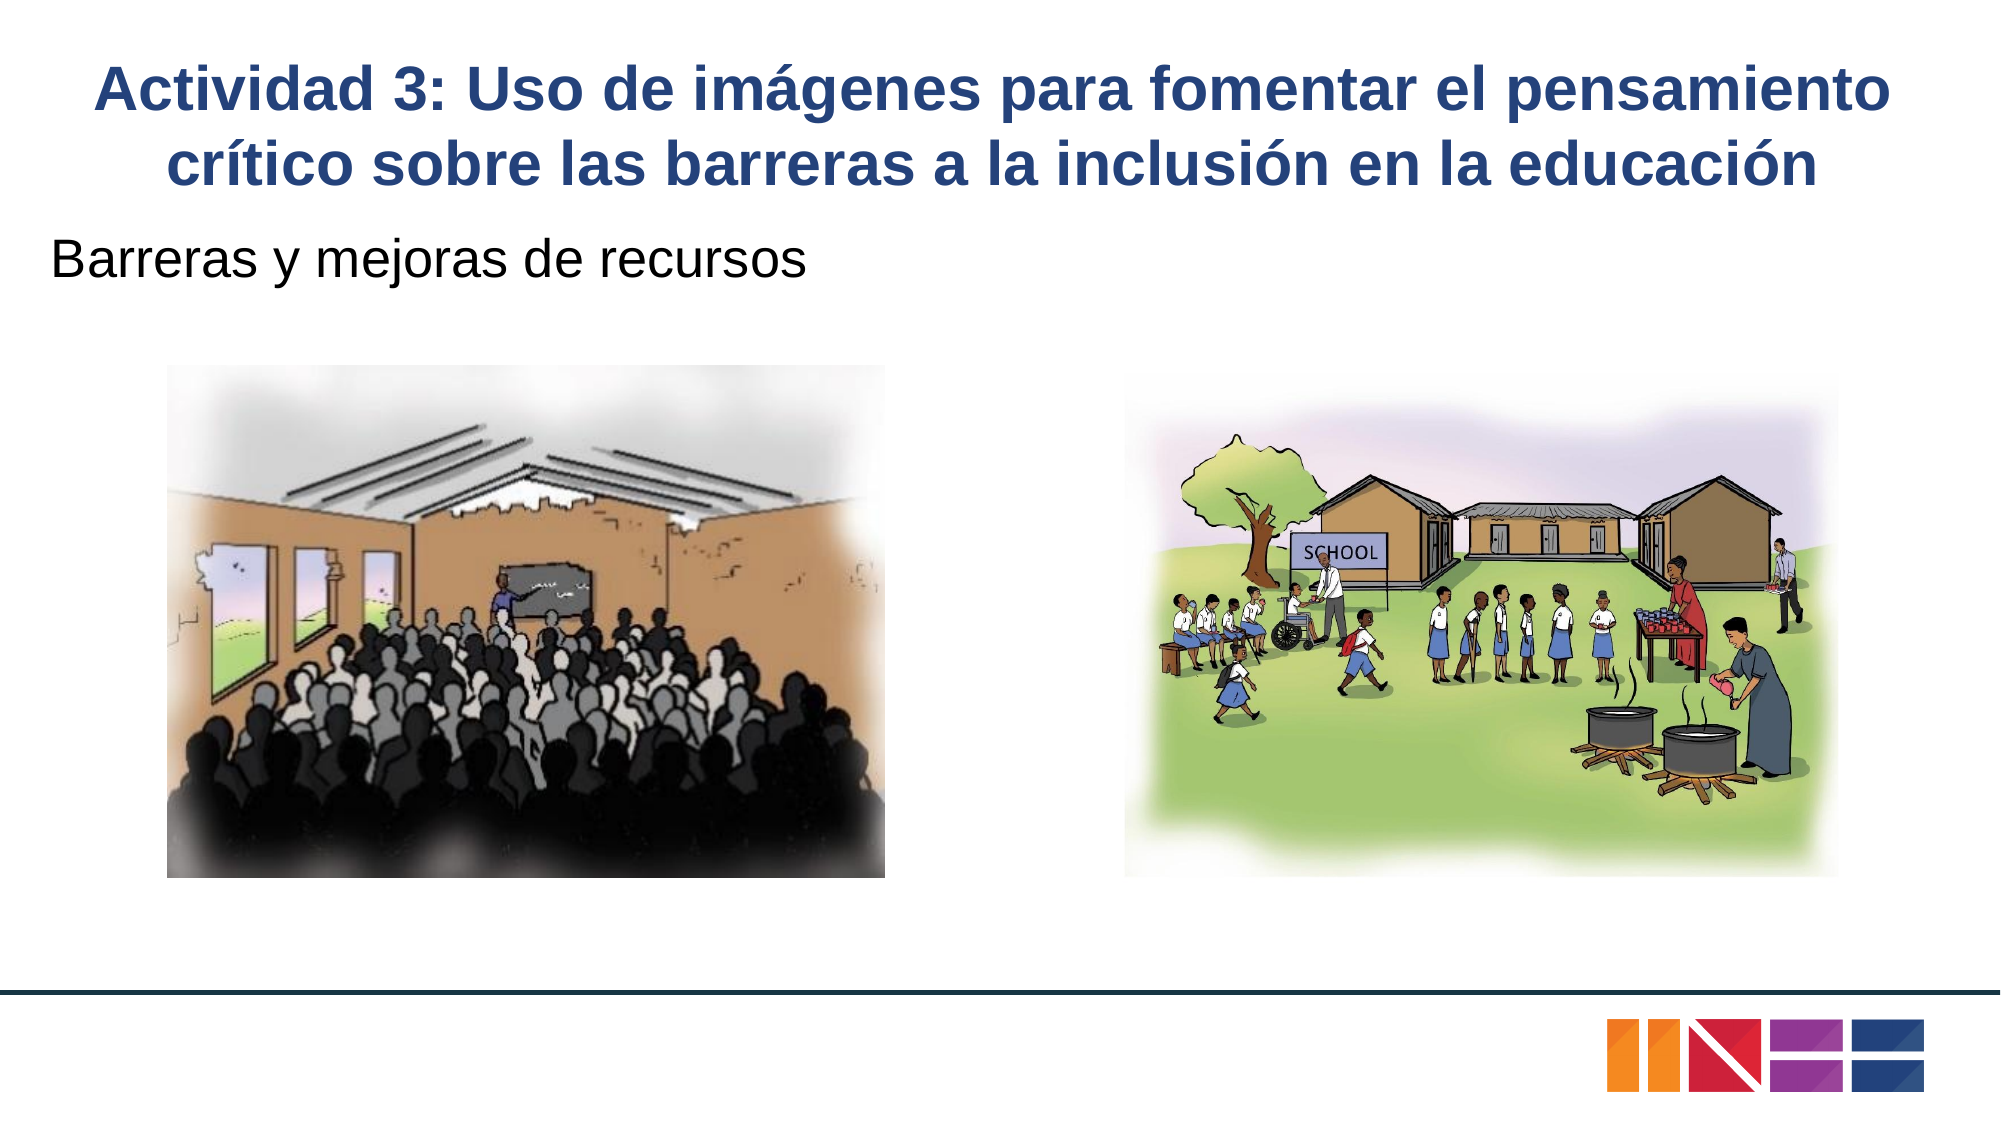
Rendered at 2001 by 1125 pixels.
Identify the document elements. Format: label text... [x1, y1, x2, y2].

picture [167, 364, 885, 878]
picture [1122, 358, 1839, 885]
title Actividad 3: Uso de imágenes para fomentar el pensamiento crítico sobre las barreras a la inclusión en la educación [31, 28, 1957, 145]
picture [1607, 1019, 1924, 1092]
list Barreras y mejoras de recursos [31, 203, 1971, 954]
